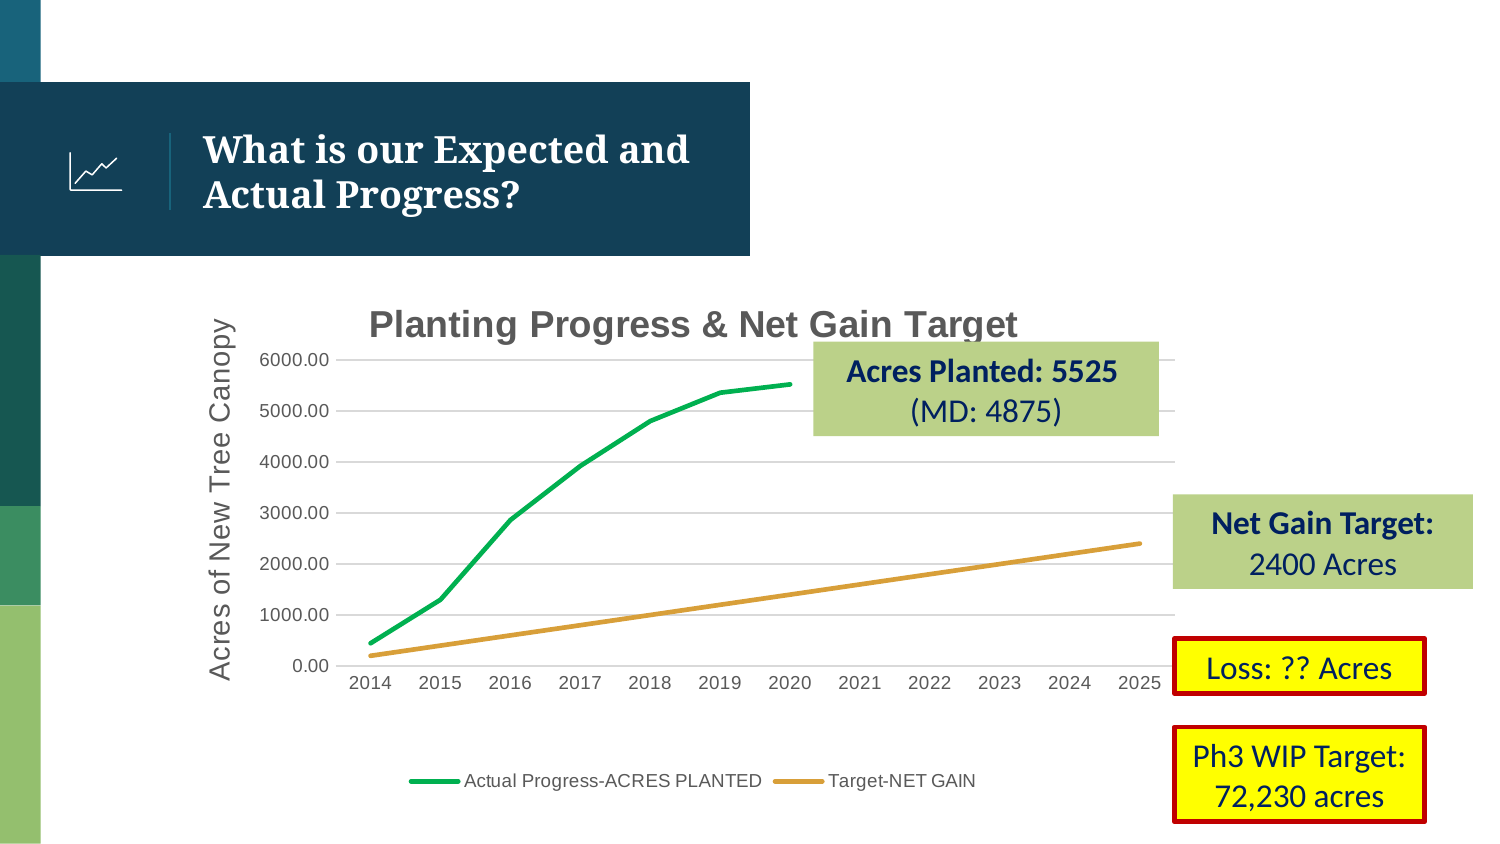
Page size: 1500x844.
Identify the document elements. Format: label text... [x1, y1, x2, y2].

title What is our Expected and Actual Progress? [187, 87, 715, 256]
text_box Net Gain Target: 2400 Acres [1205, 494, 1473, 589]
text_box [69, 152, 122, 191]
text_box Loss: ?? Acres [1205, 638, 1425, 694]
chart [187, 272, 1201, 799]
text_box Ph3 WIP Target: 72,230 acres [1174, 727, 1425, 822]
